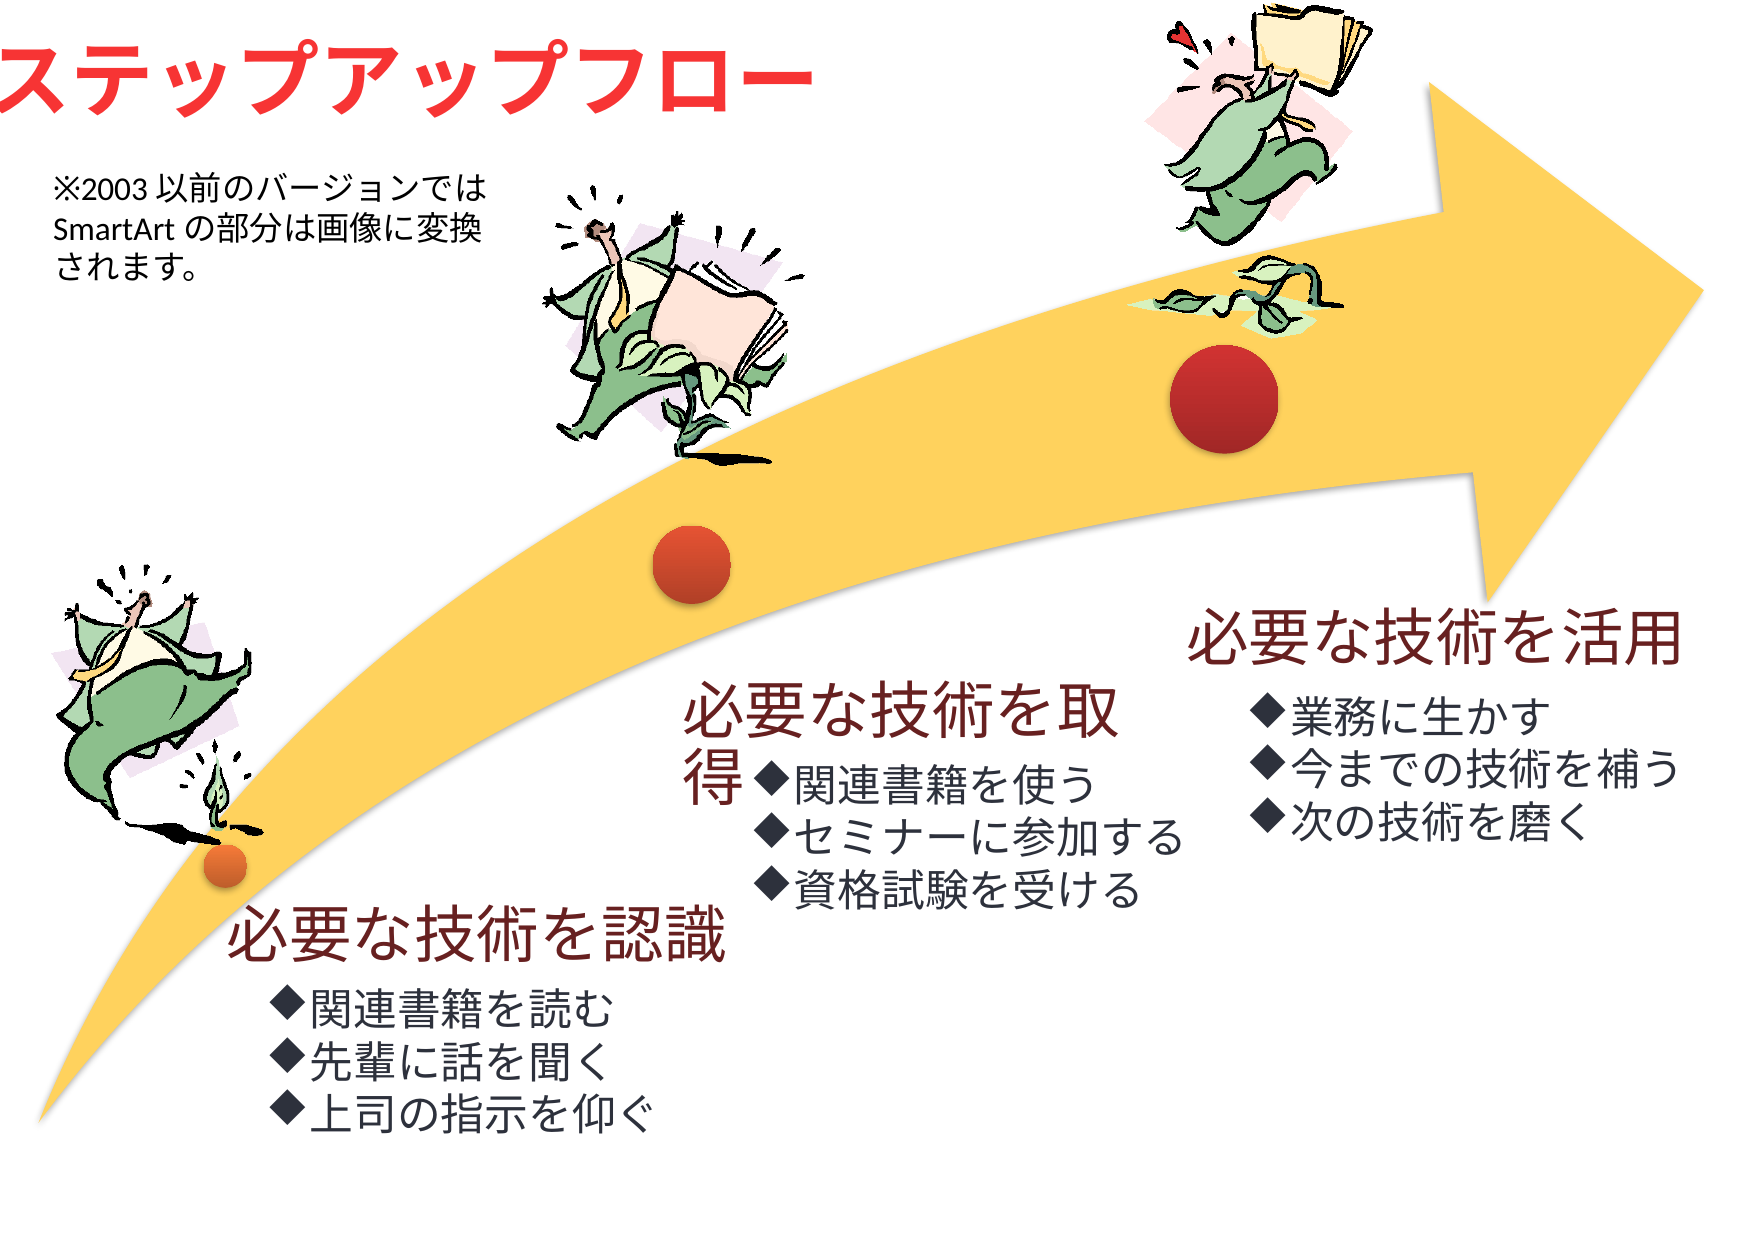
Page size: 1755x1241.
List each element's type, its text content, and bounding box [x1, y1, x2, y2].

text_box ステップアップフロー [0, 19, 835, 135]
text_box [38, 29, 1705, 1176]
picture [542, 181, 807, 467]
picture [1124, 0, 1374, 340]
picture [49, 560, 267, 846]
